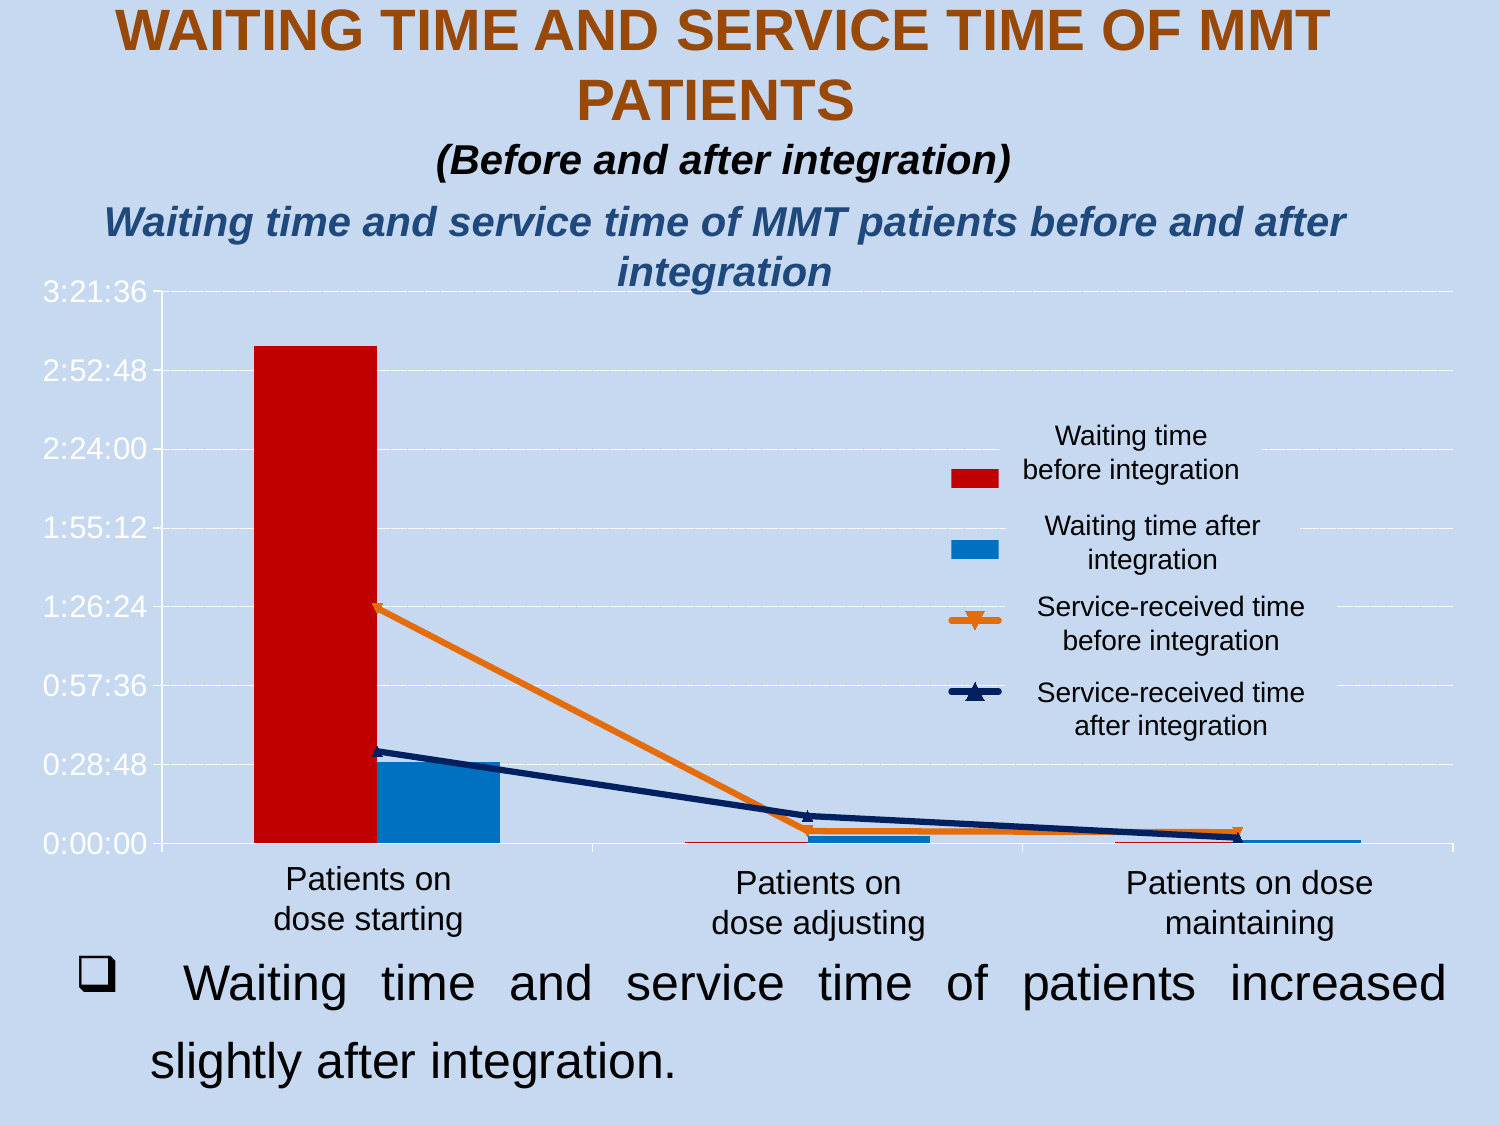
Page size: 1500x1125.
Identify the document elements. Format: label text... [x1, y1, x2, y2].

text_box Waiting time and service time of patients increased slightly after integration. [49, 924, 1463, 1075]
text_box Patients on dose maintaining [1099, 910, 1400, 949]
text_box Patients on dose starting [237, 910, 500, 945]
text_box WAITING TIME AND SERVICE TIME OF MMT PATIENTS (Before and after integration) [0, 37, 1448, 138]
chart [0, 187, 1500, 901]
text_box Patients on dose adjusting [687, 910, 950, 949]
